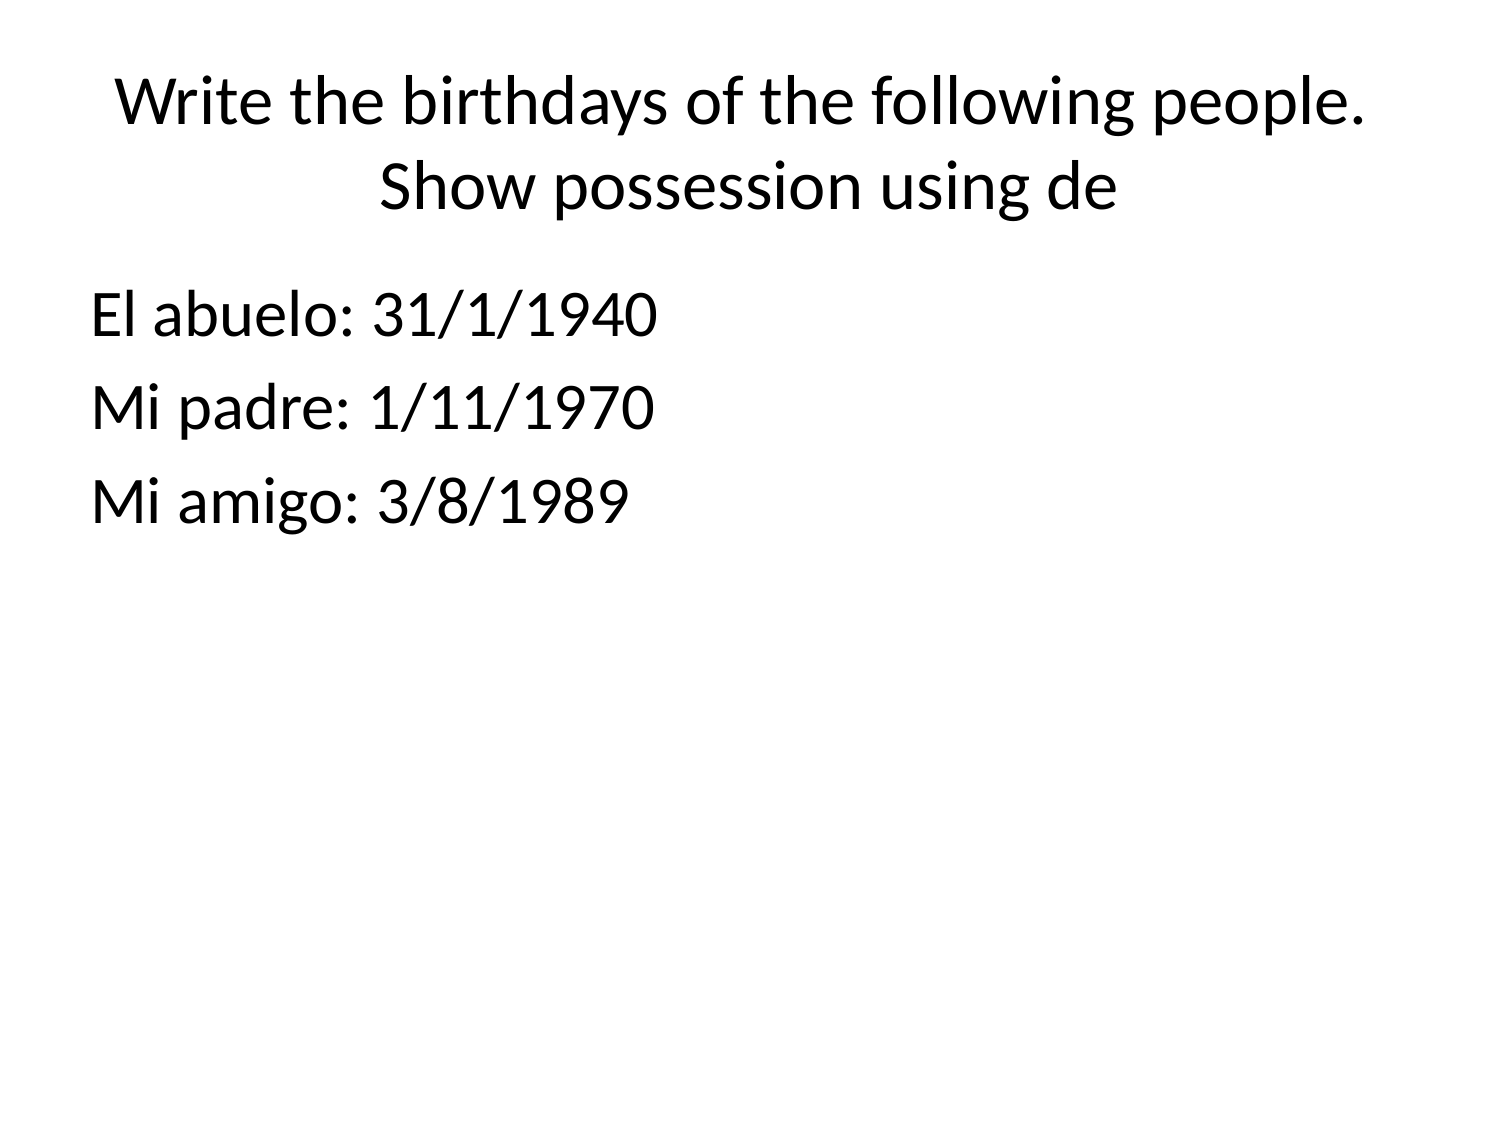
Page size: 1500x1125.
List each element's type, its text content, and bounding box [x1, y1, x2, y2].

title Write the birthdays of the following people. Show possession using de [75, 45, 1425, 233]
list El abuelo: 31/1/1940 Mi padre: 1/11/1970 Mi amigo: 3/8/1989 [75, 262, 1425, 1005]
